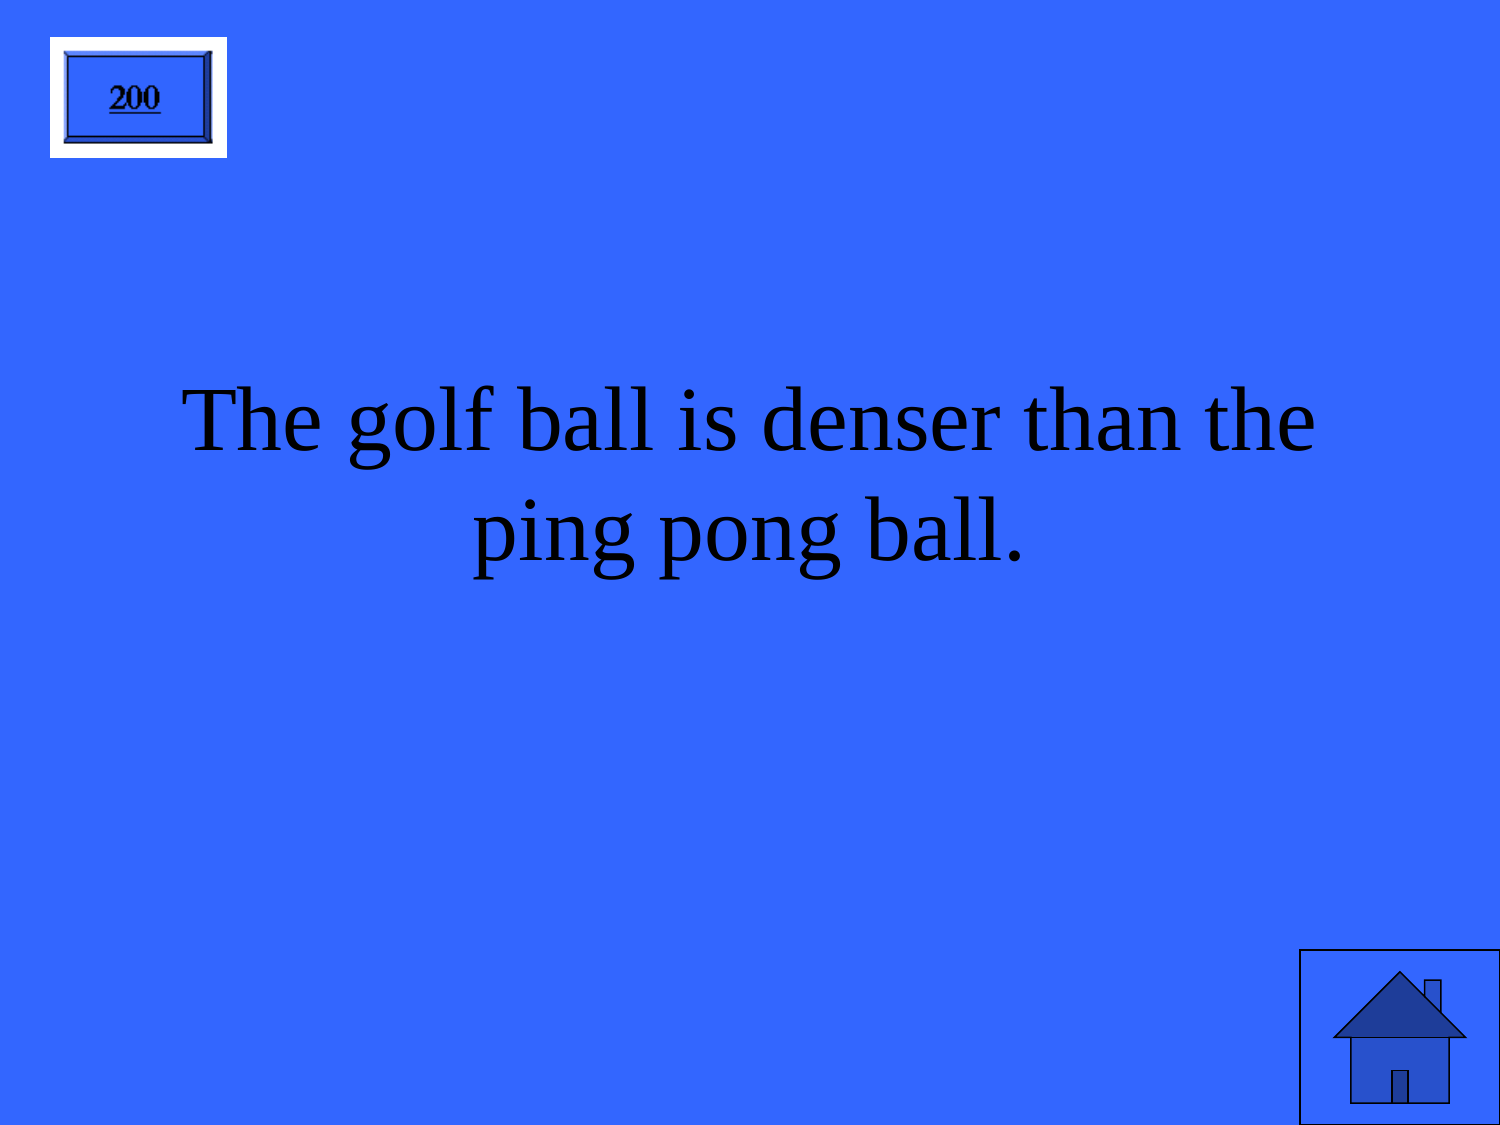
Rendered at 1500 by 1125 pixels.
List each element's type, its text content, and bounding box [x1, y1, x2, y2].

text_box [1299, 950, 1500, 1125]
title The golf ball is denser than the ping pong ball. [112, 374, 1388, 563]
picture [49, 37, 227, 159]
